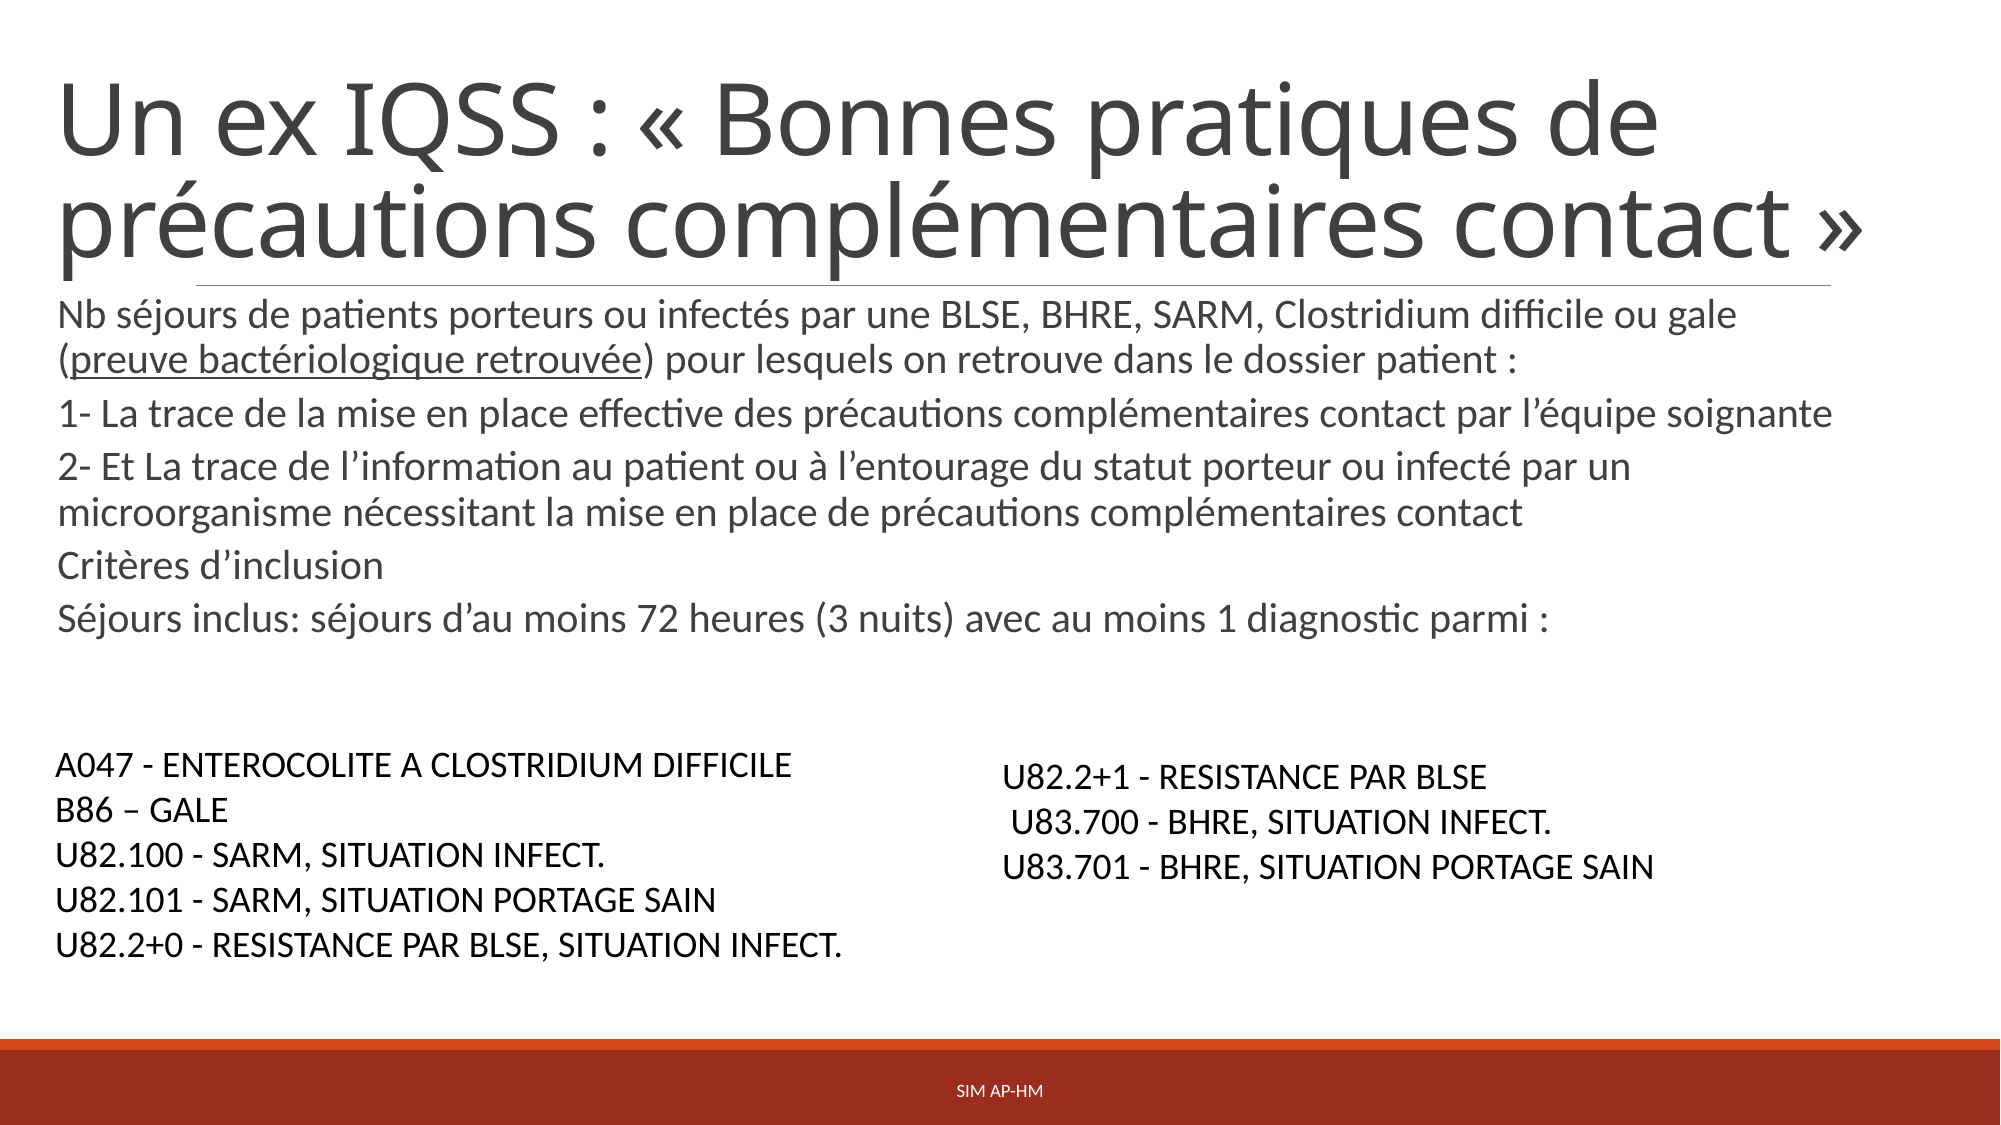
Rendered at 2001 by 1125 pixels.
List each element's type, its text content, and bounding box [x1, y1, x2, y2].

footer SIM AP-HM [604, 1059, 1396, 1120]
title Un ex IQSS : « Bonnes pratiques de précautions complémentaires contact » [40, 47, 1935, 285]
text_box A047 - ENTEROCOLITE A CLOSTRIDIUM DIFFICILE B86 – GALE U82.100 - SARM, SITUATION INFECT. U82.101 - SARM, SITUATION PORTAGE SAIN U82.2+0 - RESISTANCE PAR BLSE, SITUATION INFECT. [40, 732, 900, 1018]
list Nb séjours de patients porteurs ou infectés par une BLSE, BHRE, SARM, Clostridium difficile ou gale (preuve bactériologique retrouvée) pour lesquels on retrouve dans le dossier patient : 1- La trace de la mise en place effective des précautions complémentaires contact par l’équipe soignante 2- Et La trace de l’information au patient ou à l’entourage du statut porteur ou infecté par un microorganisme nécessitant la mise en place de précautions complémentaires contact Critères d’inclusion Séjours inclus: séjours d’au moins 72 heures (3 nuits) avec au moins 1 diagnostic parmi : [40, 285, 1873, 694]
text_box U82.2+1 - RESISTANCE PAR BLSE U83.700 - BHRE, SITUATION INFECT. U83.701 - BHRE, SITUATION PORTAGE SAIN [987, 744, 1788, 940]
